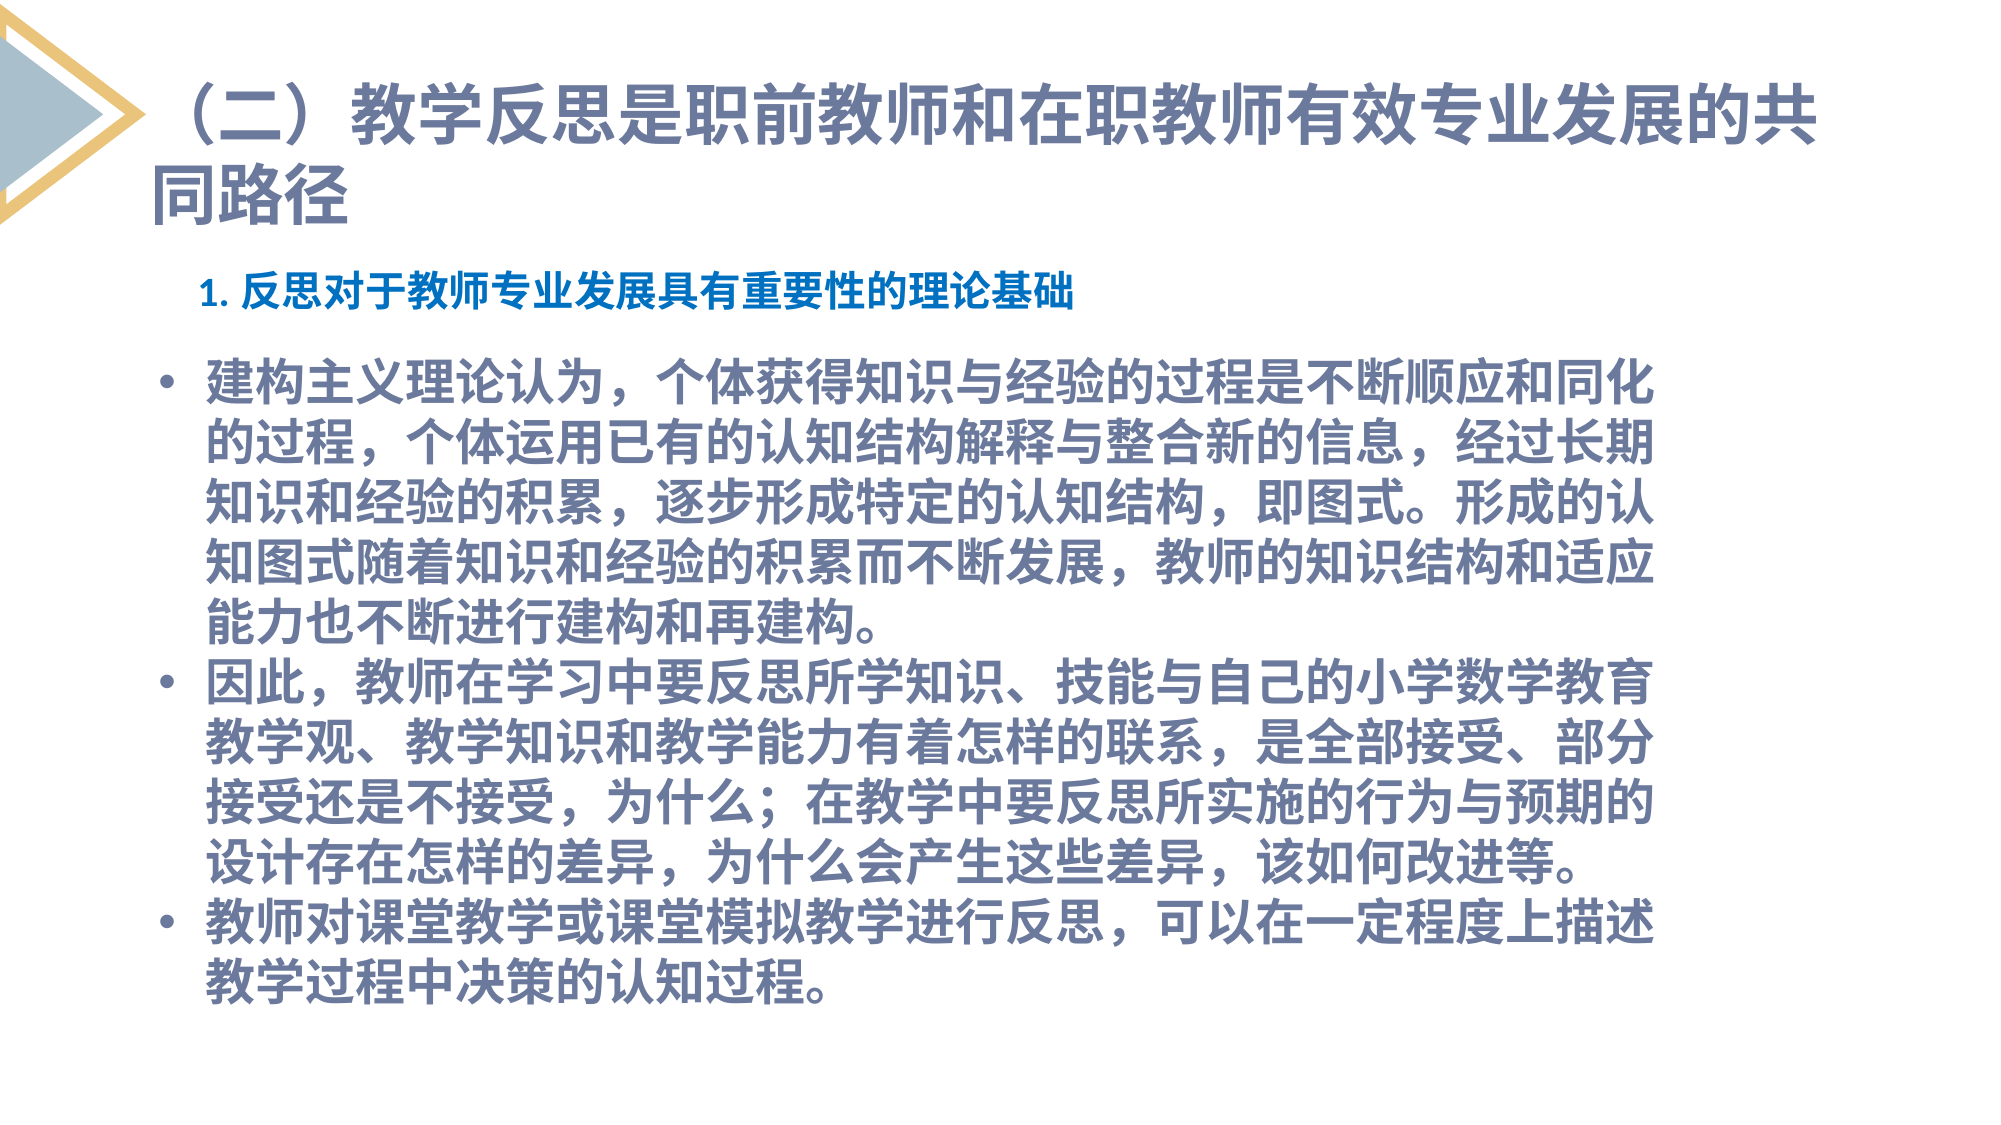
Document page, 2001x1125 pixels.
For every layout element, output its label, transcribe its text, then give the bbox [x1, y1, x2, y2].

text_box [0, 34, 105, 194]
text_box [0, 10, 135, 219]
text_box 建构主义理论认为，个体获得知识与经验的过程是不断顺应和同化的过程，个体运用已有的认知结构解释与整合新的信息，经过长期知识和经验的积累，逐步形成特定的认知结构，即图式。形成的认知图式随着知识和经验的积累而不断发展，教师的知识结构和适应能力也不断进行建构和再建构。 因此，教师在学习中要反思所学知识、技能与自己的小学数学教育教学观、教学知识和教学能力有着怎样的联系，是全部接受、部分接受还是不接受，为什么；在教学中要反思所实施的行为与预期的设计存在怎样的差异，为什么会产生这些差异，该如何改进等。 教师对课堂教学或课堂模拟教学进行反思，可以在一定程度上描述教学过程中决策的认知过程。 [143, 343, 1699, 1095]
text_box （二）教学反思是职前教师和在职教师有效专业发展的共同路径 [135, 65, 1893, 240]
text_box 1.反思对于教师专业发展具有重要性的理论基础 [182, 257, 1150, 323]
